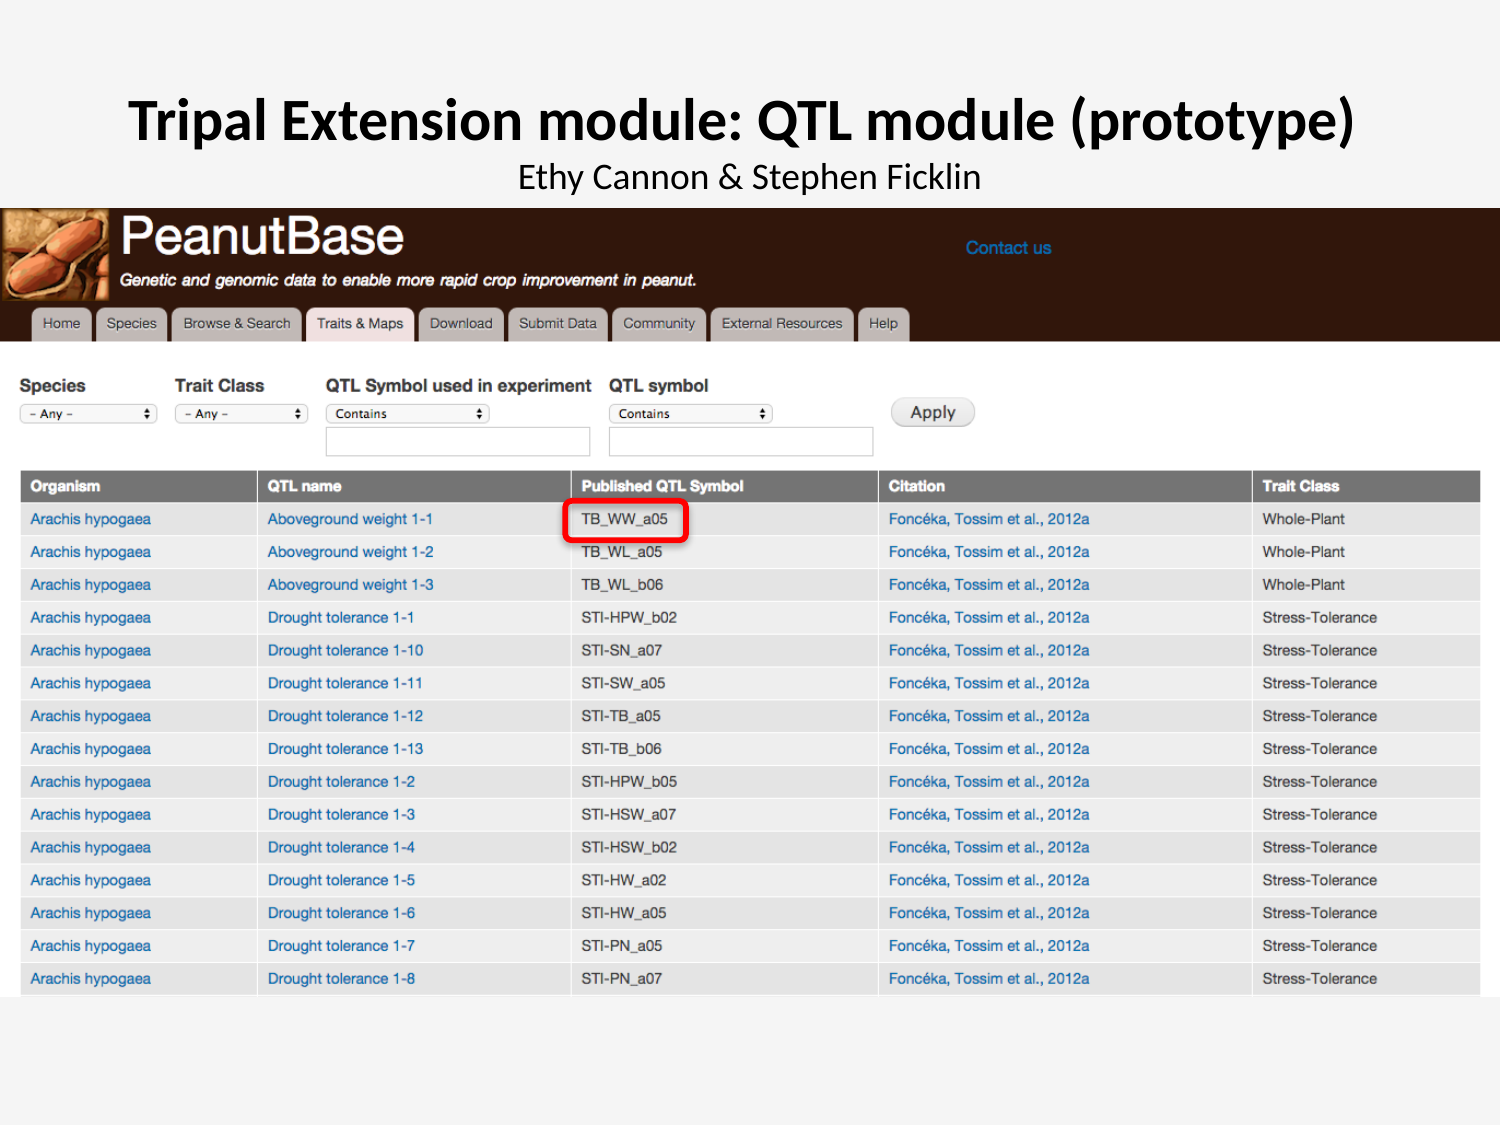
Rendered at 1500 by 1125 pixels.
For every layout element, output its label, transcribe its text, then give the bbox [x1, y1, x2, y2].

picture [0, 208, 1500, 997]
title Tripal Extension module: QTL module (prototype) Ethy Cannon & Stephen Ficklin [75, 45, 1425, 206]
